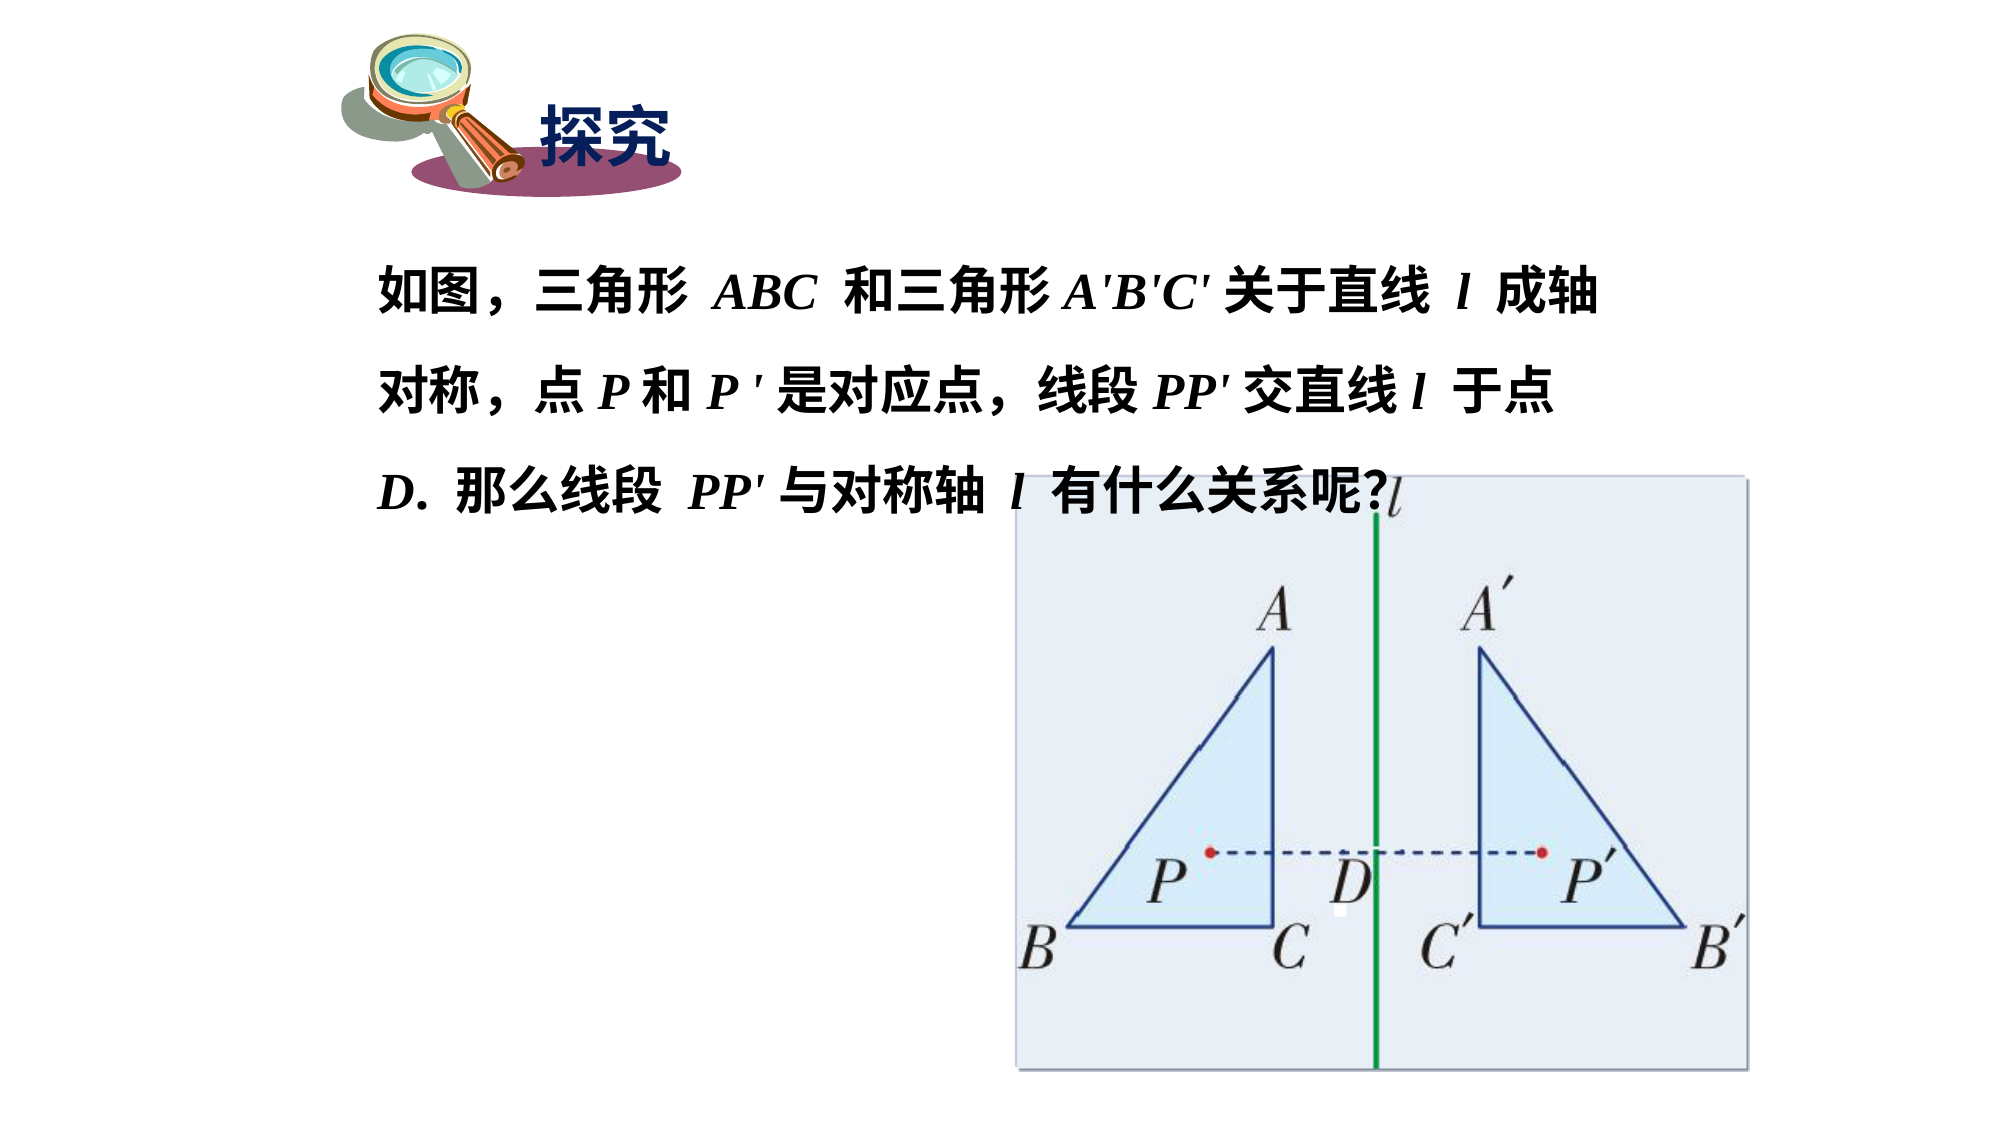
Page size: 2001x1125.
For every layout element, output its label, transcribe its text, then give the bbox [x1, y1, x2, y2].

picture [1013, 474, 1750, 1072]
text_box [338, 30, 694, 197]
text_box 如图，三角形 ABC 和三角形A'B'C'关于直线 l 成轴对称，点P和P '是对应点，线段PP'交直线l 于点D. 那么线段 PP'与对称轴 l 有什么关系呢？ [362, 212, 1625, 527]
